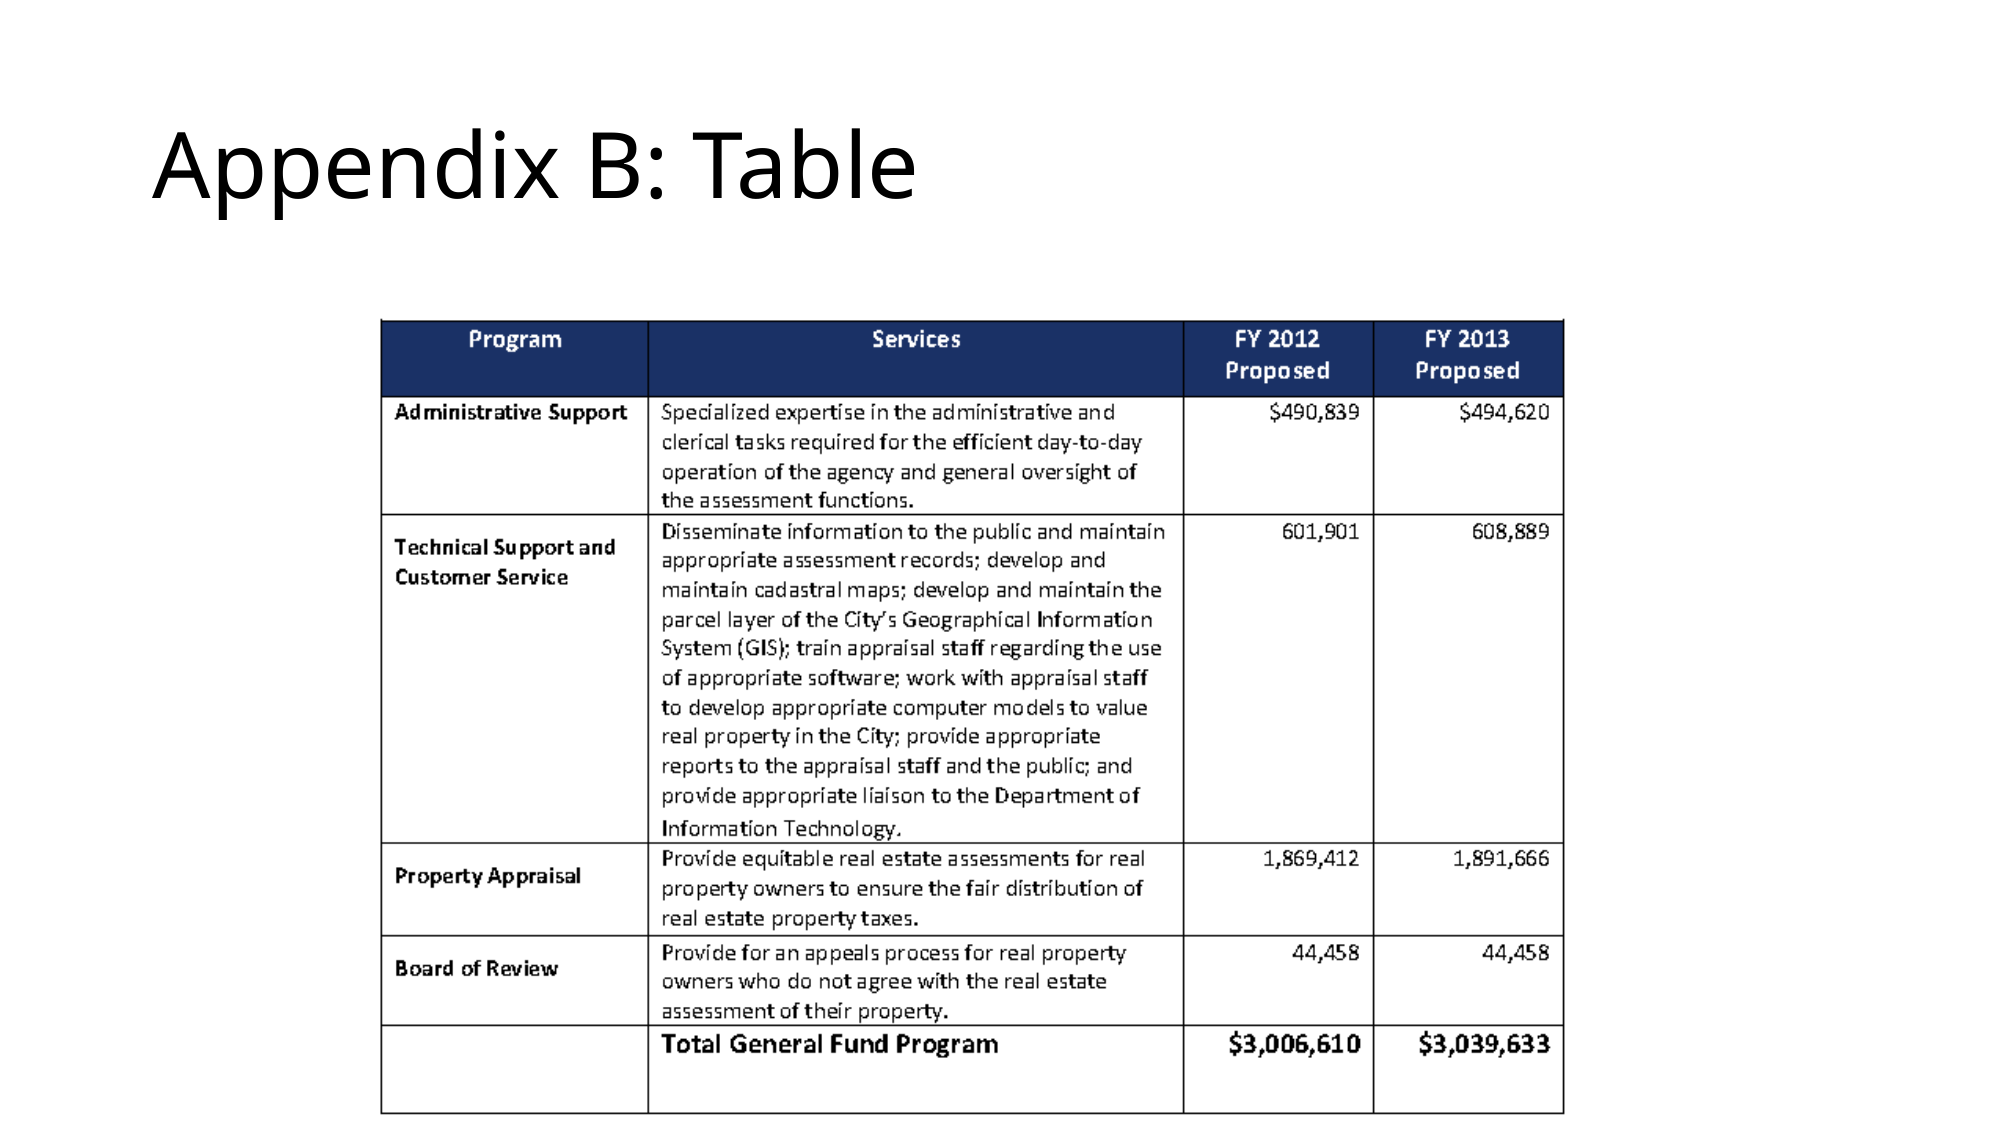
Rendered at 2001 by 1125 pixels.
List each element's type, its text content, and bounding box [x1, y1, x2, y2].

picture [351, 305, 1649, 1125]
title Appendix B: Table [137, 59, 1863, 278]
